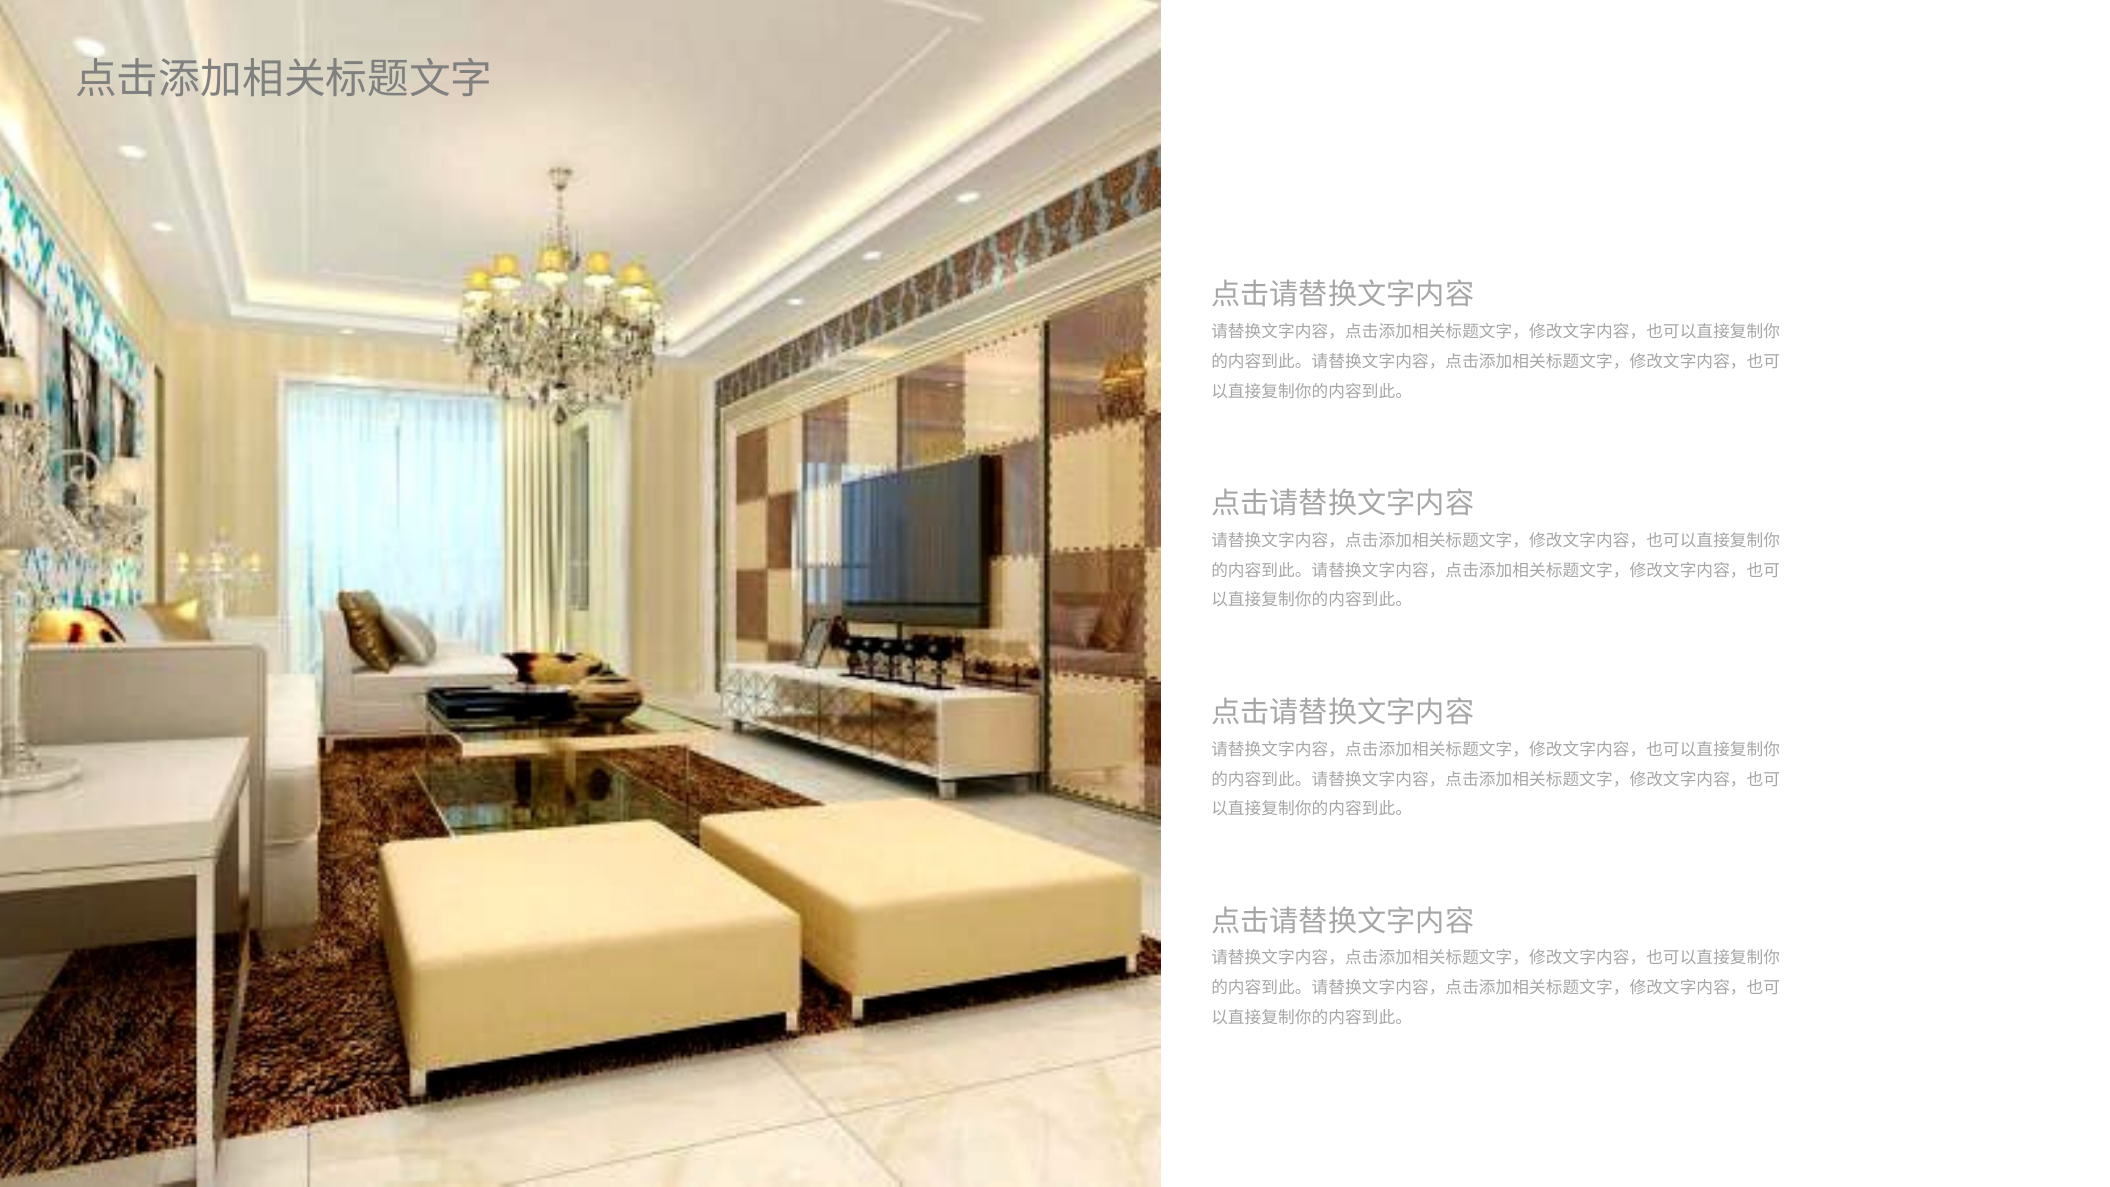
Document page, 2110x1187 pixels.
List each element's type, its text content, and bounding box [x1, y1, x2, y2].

text_box 点击请替换文字内容 请替换文字内容，点击添加相关标题文字，修改文字内容，也可以直接复制你的内容到此。请替换文字内容，点击添加相关标题文字，修改文字内容，也可以直接复制你的内容到此。 [1196, 250, 1811, 408]
text_box [0, 0, 1162, 1187]
text_box 点击请替换文字内容 请替换文字内容，点击添加相关标题文字，修改文字内容，也可以直接复制你的内容到此。请替换文字内容，点击添加相关标题文字，修改文字内容，也可以直接复制你的内容到此。 [1196, 668, 1811, 826]
text_box 点击请替换文字内容 请替换文字内容，点击添加相关标题文字，修改文字内容，也可以直接复制你的内容到此。请替换文字内容，点击添加相关标题文字，修改文字内容，也可以直接复制你的内容到此。 [1196, 459, 1811, 617]
text_box 点击添加相关标题文字 [59, 44, 563, 107]
text_box 点击请替换文字内容 请替换文字内容，点击添加相关标题文字，修改文字内容，也可以直接复制你的内容到此。请替换文字内容，点击添加相关标题文字，修改文字内容，也可以直接复制你的内容到此。 [1196, 877, 1811, 1035]
